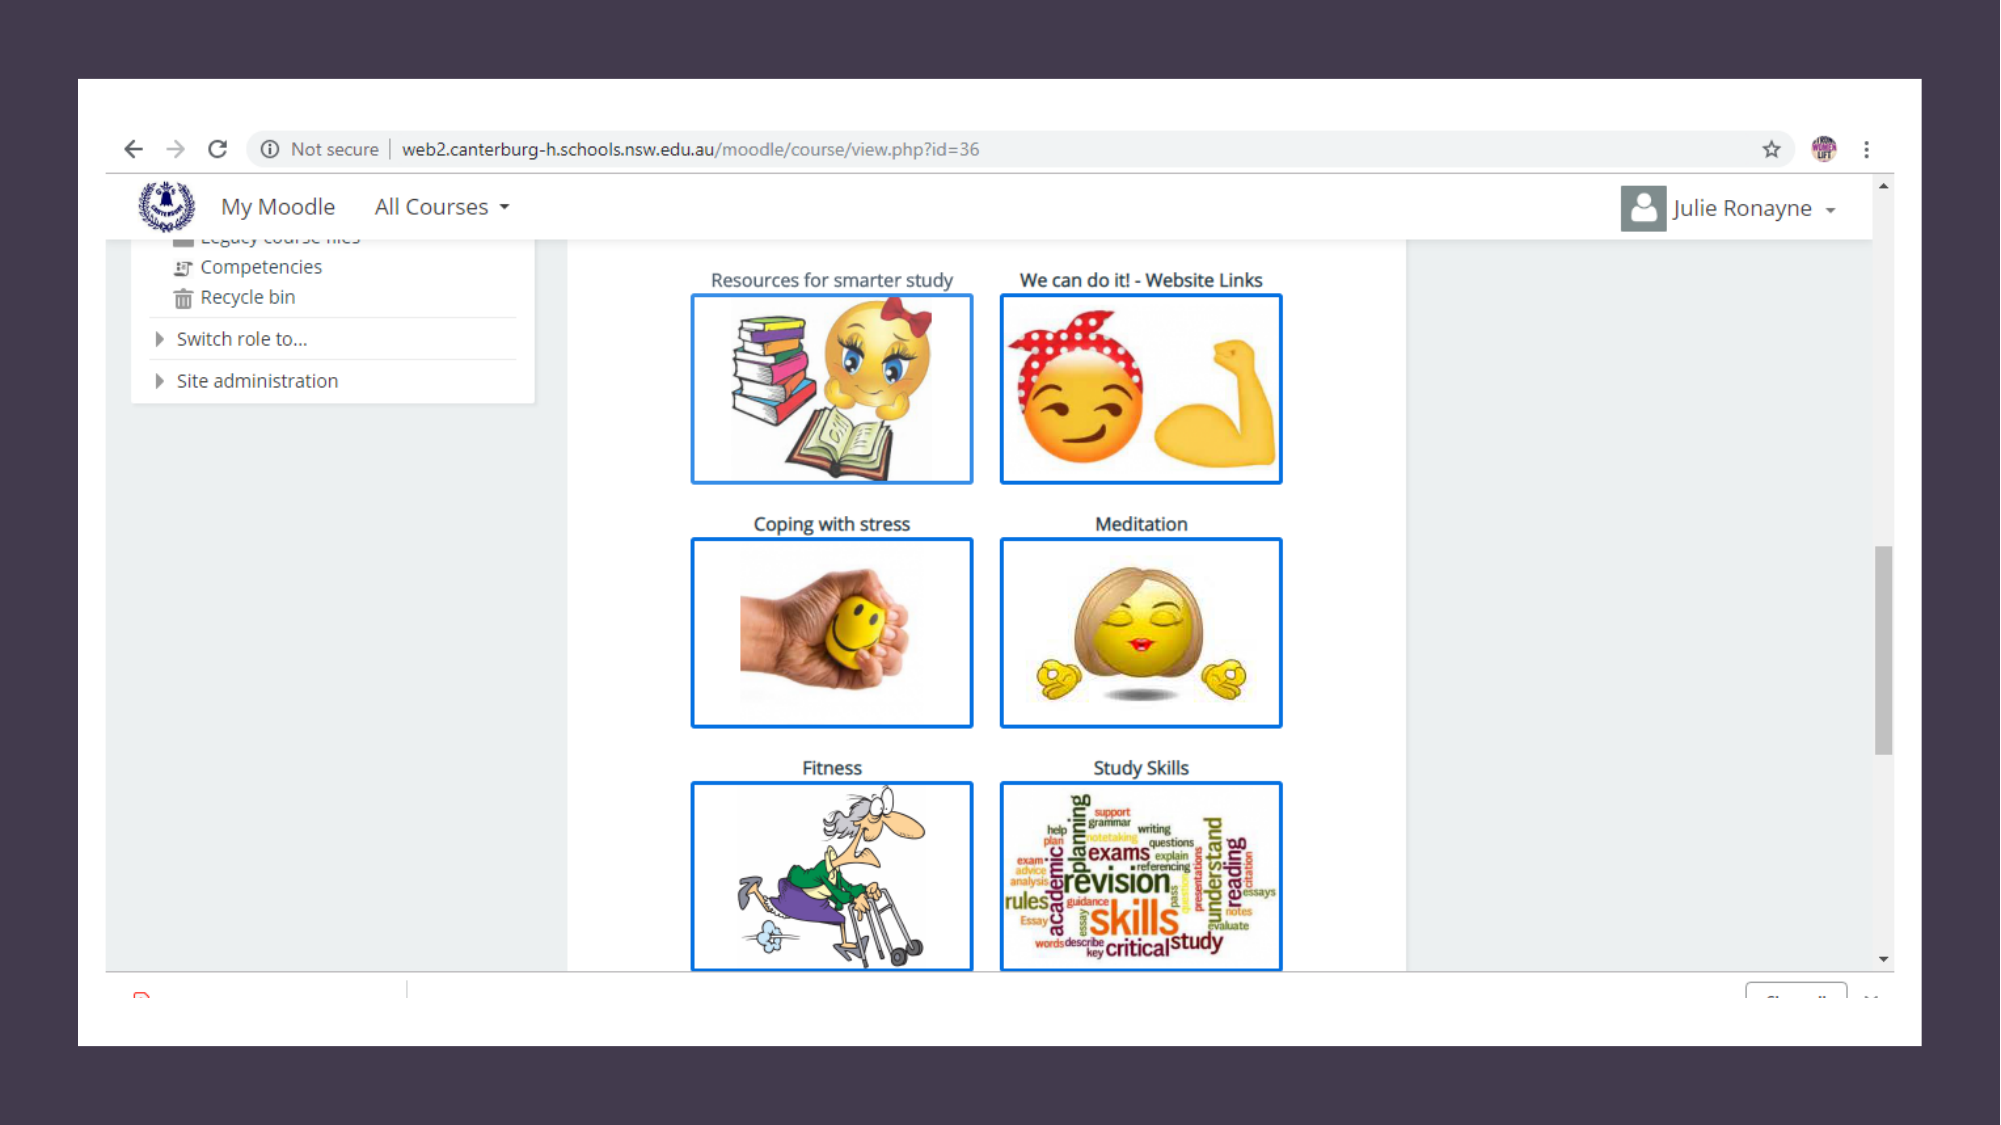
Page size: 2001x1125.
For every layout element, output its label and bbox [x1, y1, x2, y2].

picture [105, 126, 1895, 999]
text_box [77, 77, 1923, 1048]
text_box [0, 0, 2000, 1125]
